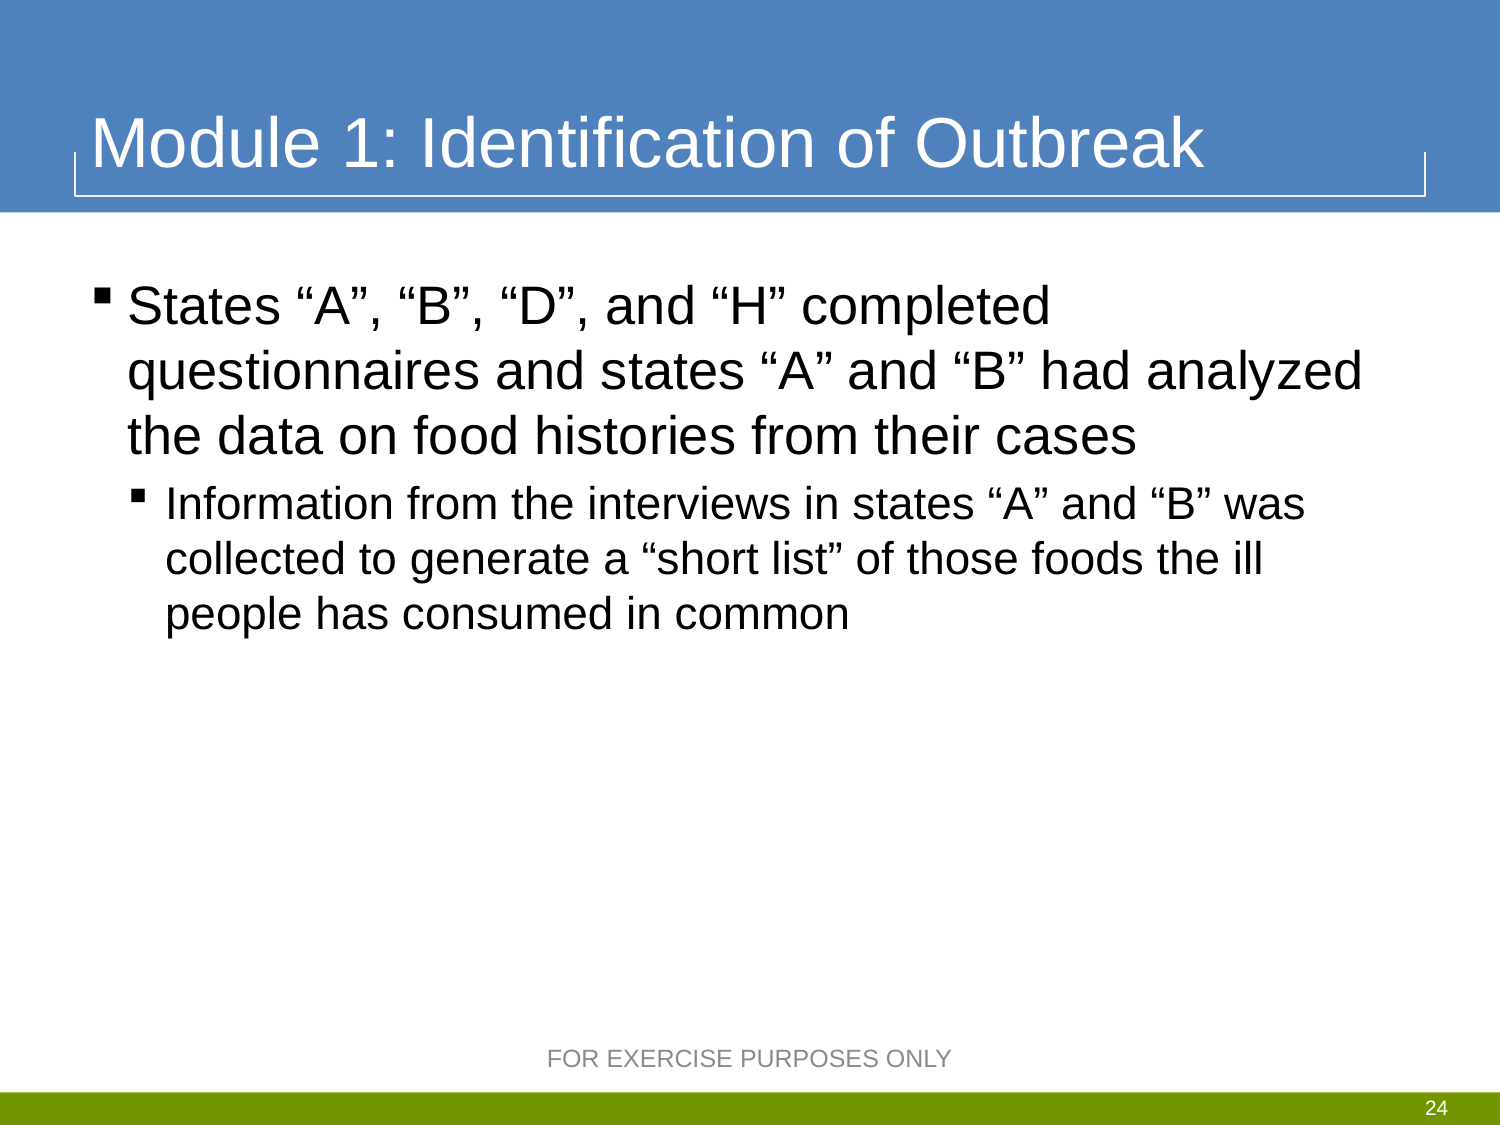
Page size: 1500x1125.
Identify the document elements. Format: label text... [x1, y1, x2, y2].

footer FOR EXERCISE PURPOSES ONLY [512, 1042, 988, 1103]
title Module 1: Identification of Outbreak [74, 44, 1426, 233]
list States “A”, “B”, “D”, and “H” completed questionnaires and states “A” and “B” had analyzed the data on food histories from their cases Information from the interviews in states “A” and “B” was collected to generate a “short list” of those foods the ill people has consumed in common [74, 262, 1426, 1006]
